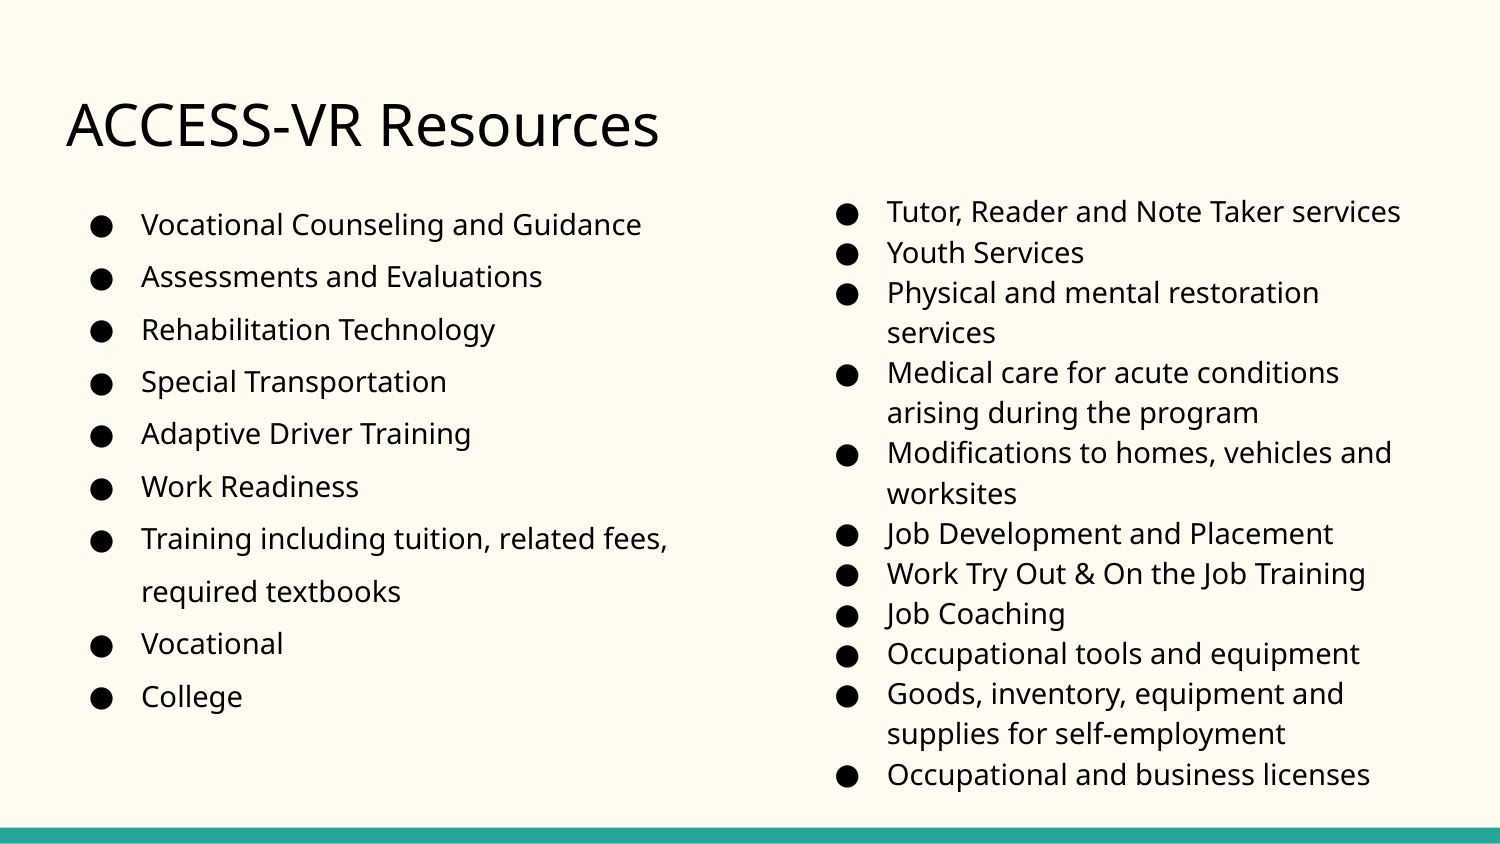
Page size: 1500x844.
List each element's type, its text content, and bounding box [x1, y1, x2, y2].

title ACCESS-VR Resources [51, 72, 1449, 174]
list Vocational Counseling and Guidance Assessments and Evaluations Rehabilitation Technology Special Transportation Adaptive Driver Training Work Readiness Training including tuition, related fees, required textbooks Vocational College [51, 173, 750, 731]
text_box Tutor, Reader and Note Taker services Youth Services Physical and mental restoration services Medical care for acute conditions arising during the program Modifications to homes, vehicles and worksites Job Development and Placement Work Try Out & On the Job Training Job Coaching Occupational tools and equipment Goods, inventory, equipment and supplies for self-employment Occupational and business licenses [796, 173, 1449, 635]
